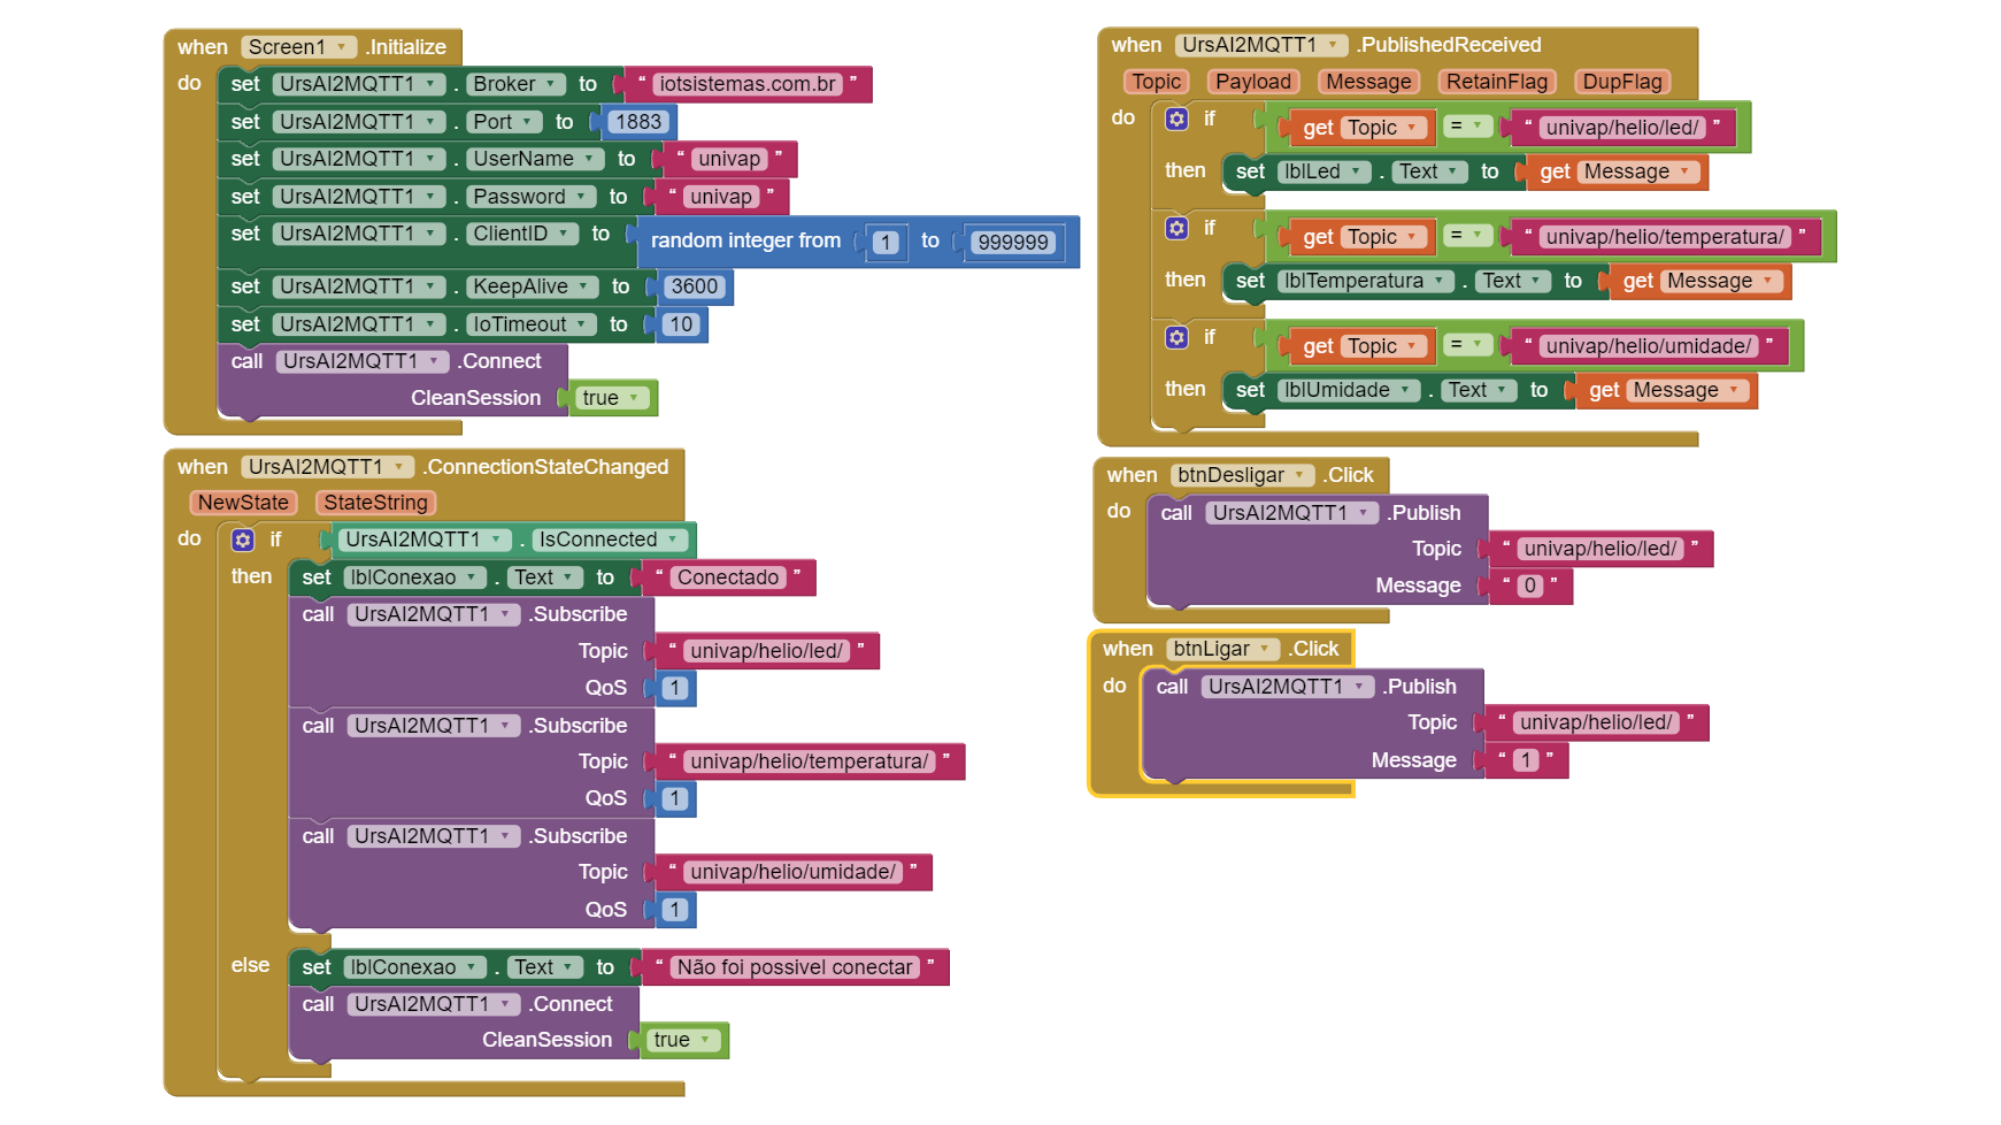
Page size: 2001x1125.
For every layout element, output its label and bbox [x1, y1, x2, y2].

picture [149, 0, 1851, 1125]
